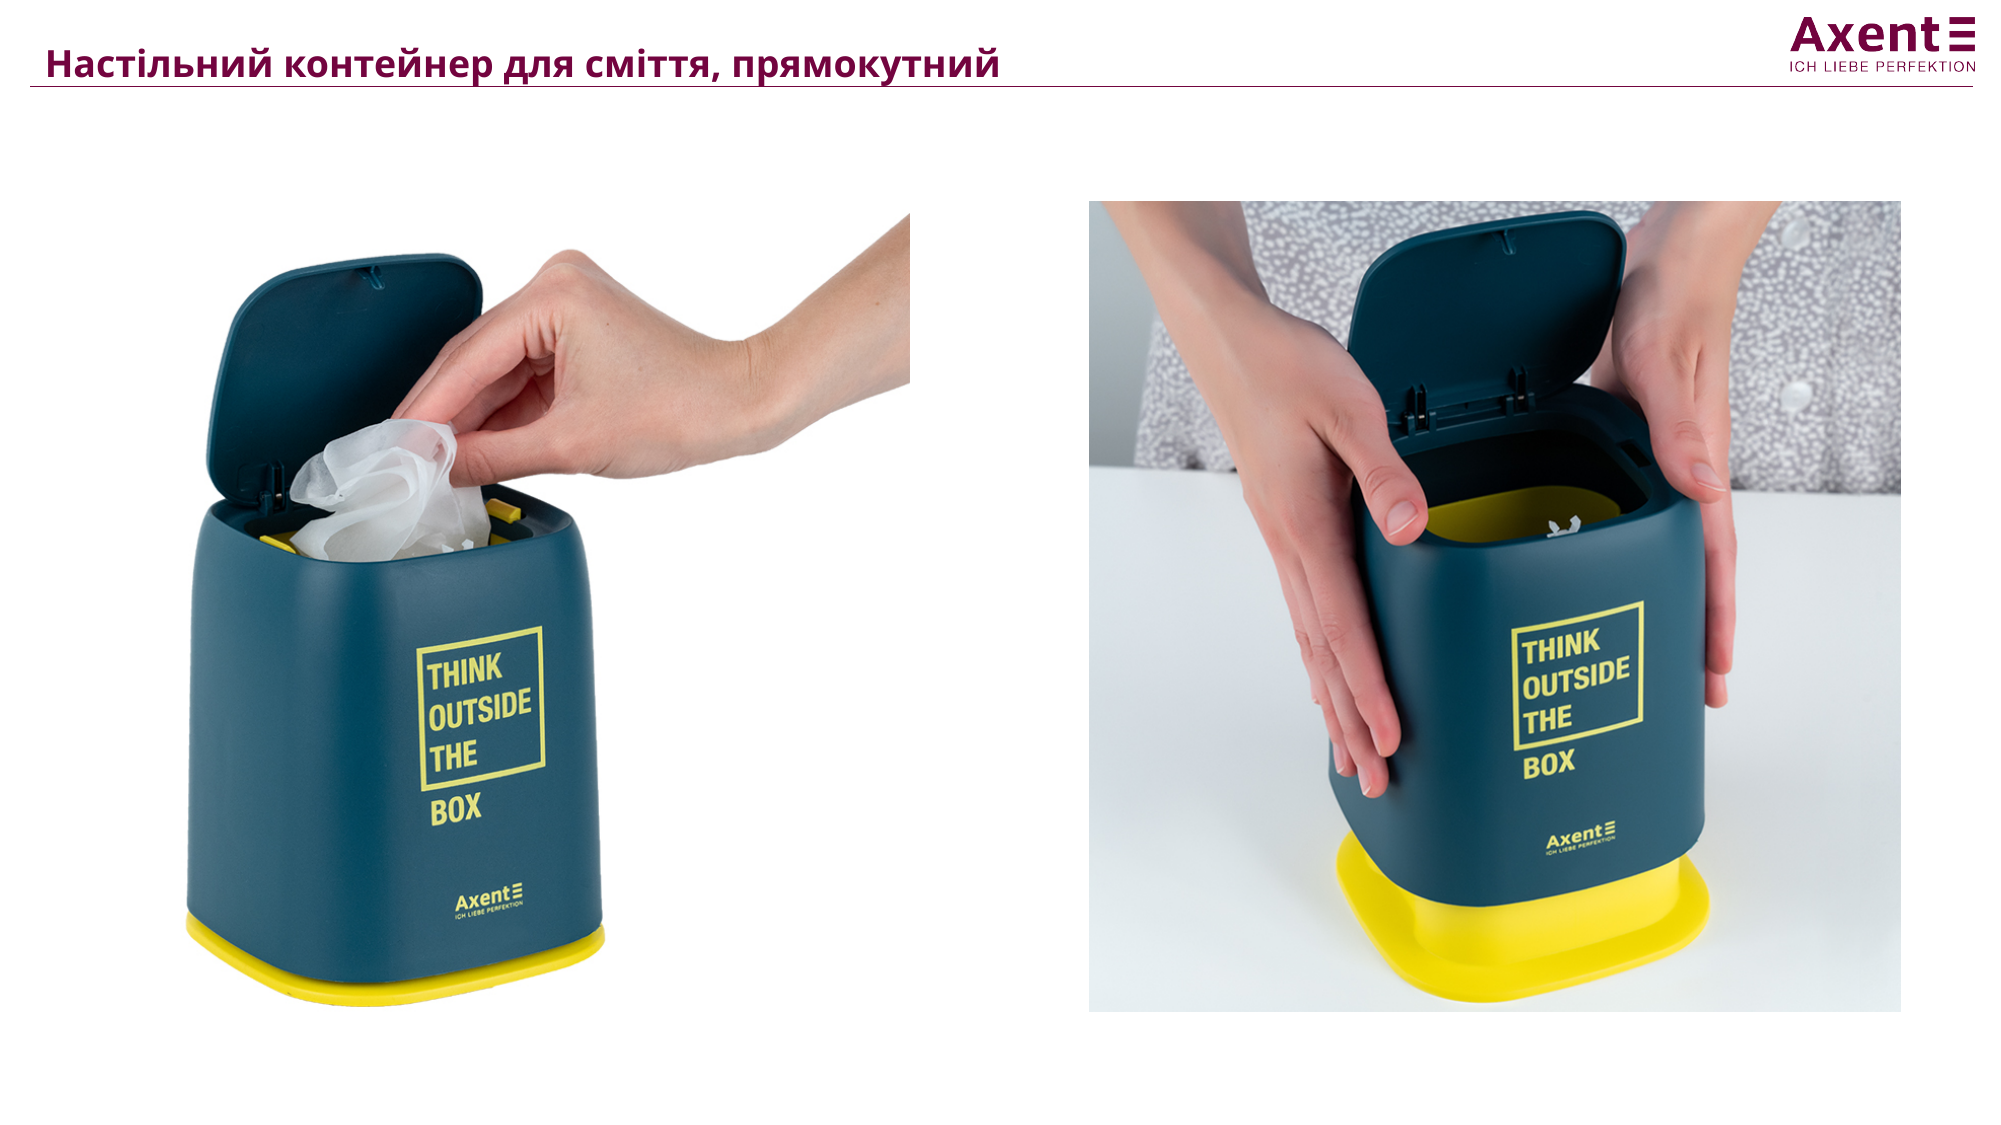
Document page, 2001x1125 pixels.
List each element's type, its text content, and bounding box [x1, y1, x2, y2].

text_box Настільний контейнер для сміття, прямокутний [30, 87, 1552, 93]
text_box Настільний контейнер для сміття, прямокутний [30, 10, 1552, 86]
picture [1089, 201, 1901, 1012]
picture [99, 201, 910, 1012]
picture [1790, 17, 1975, 73]
